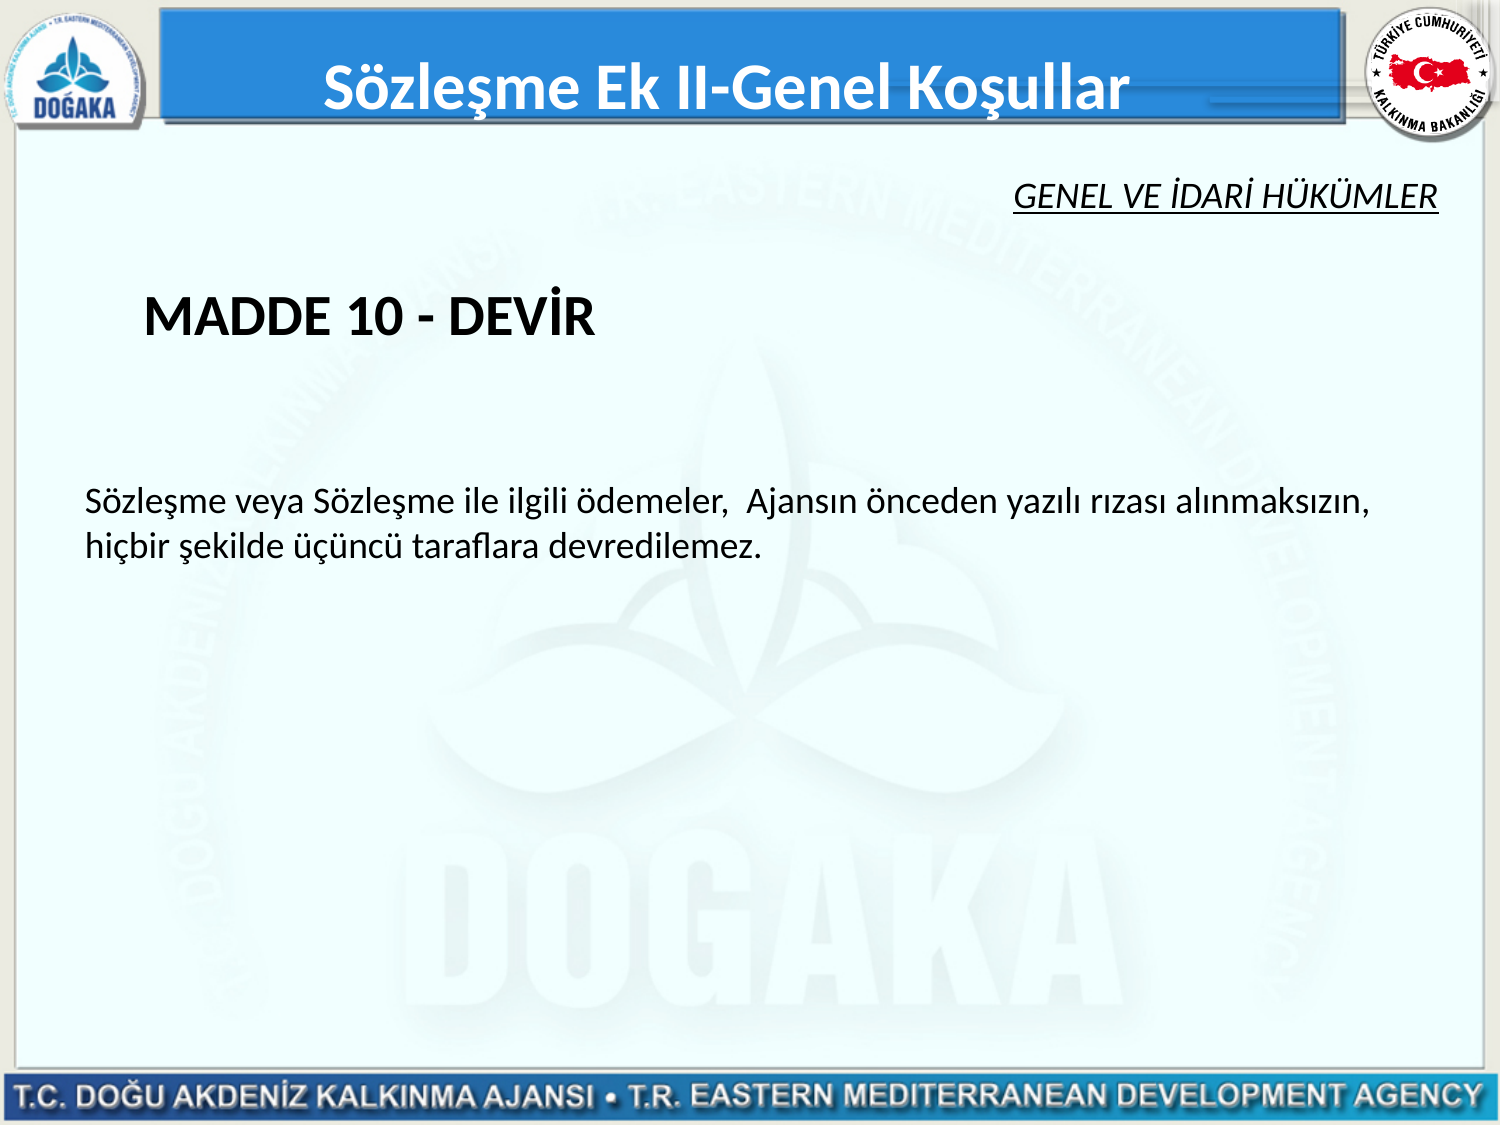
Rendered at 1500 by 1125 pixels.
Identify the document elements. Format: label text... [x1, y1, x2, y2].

text_box Sözleşme Ek II-Genel Koşullar [308, 35, 1147, 130]
text_box Genel ve İdarİ hükümler [998, 163, 1454, 224]
title MADDE 10 - DEVİR [128, 269, 774, 445]
picture [0, 0, 1500, 1125]
list Sözleşme veya Sözleşme ile ilgili ödemeler, Ajansın önceden yazılı rızası alınmaksızın, hiçbir şekilde üçüncü taraflara devredilemez. [70, 468, 1421, 1061]
